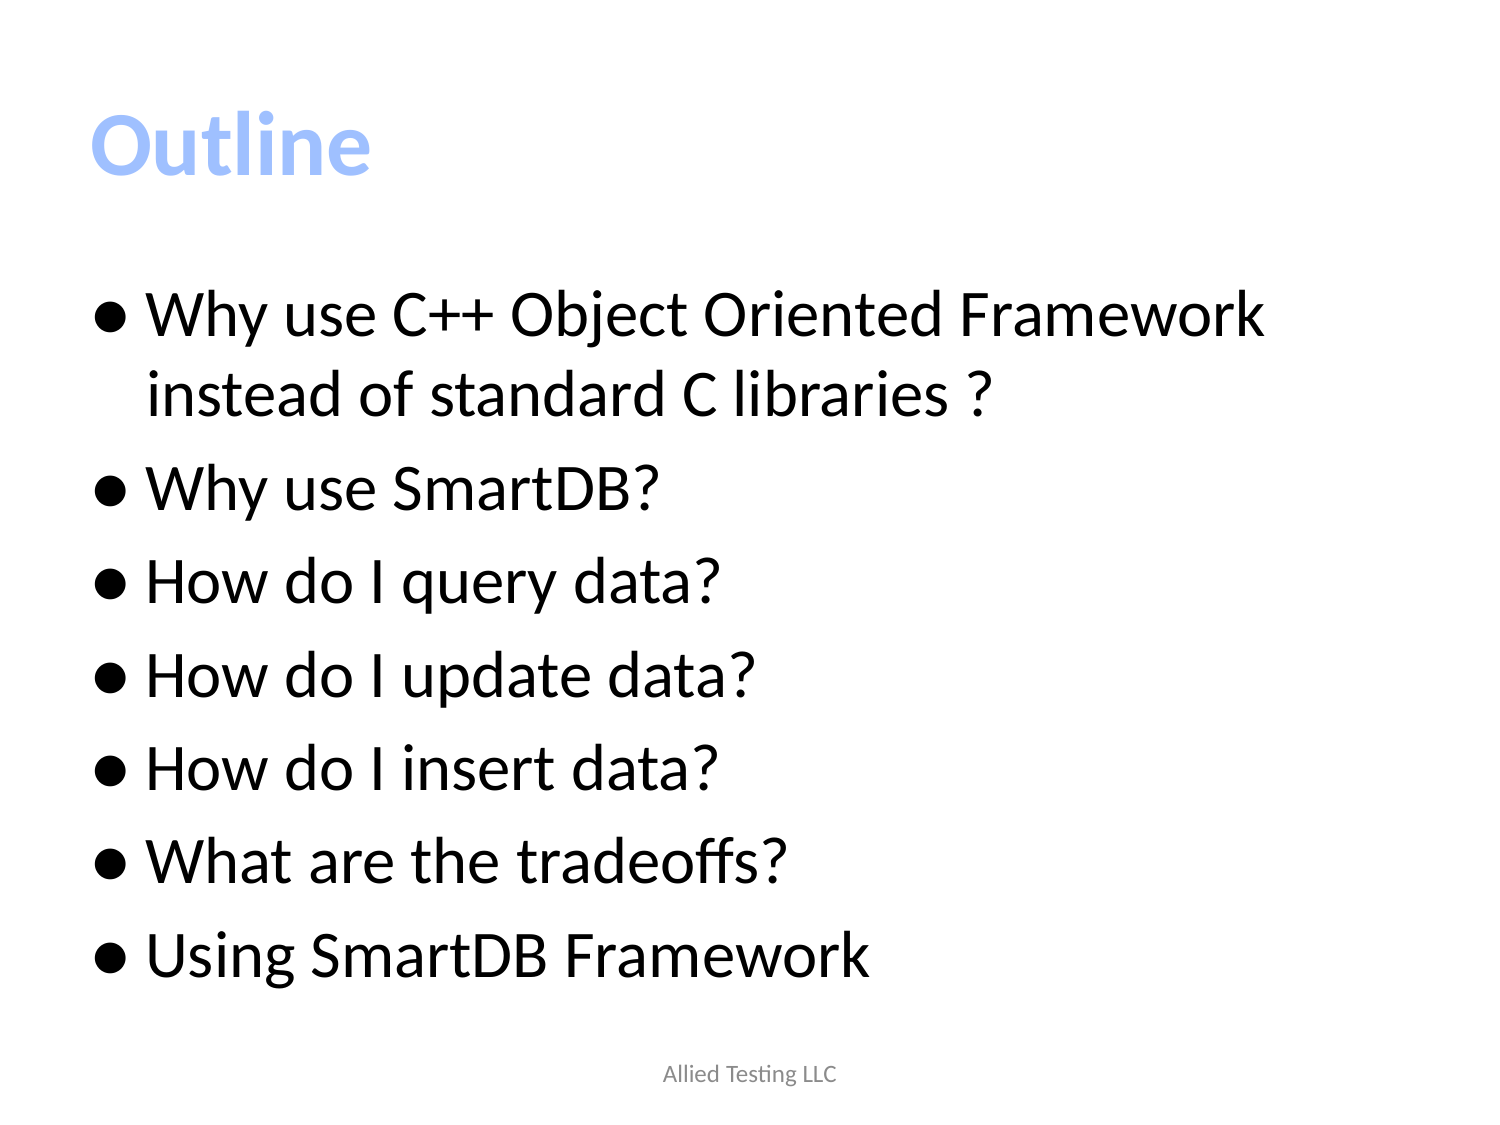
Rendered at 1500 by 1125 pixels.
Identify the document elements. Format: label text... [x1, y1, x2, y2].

title Outline [75, 45, 1425, 233]
footer Allied Testing LLC [512, 1042, 988, 1103]
list ● Why use C++ Object Oriented Framework instead of standard C libraries ? ● Why use SmartDB? ● How do I query data? ● How do I update data? ● How do I insert data? ● What are the tradeoffs? ● Using SmartDB Framework [75, 262, 1425, 1005]
